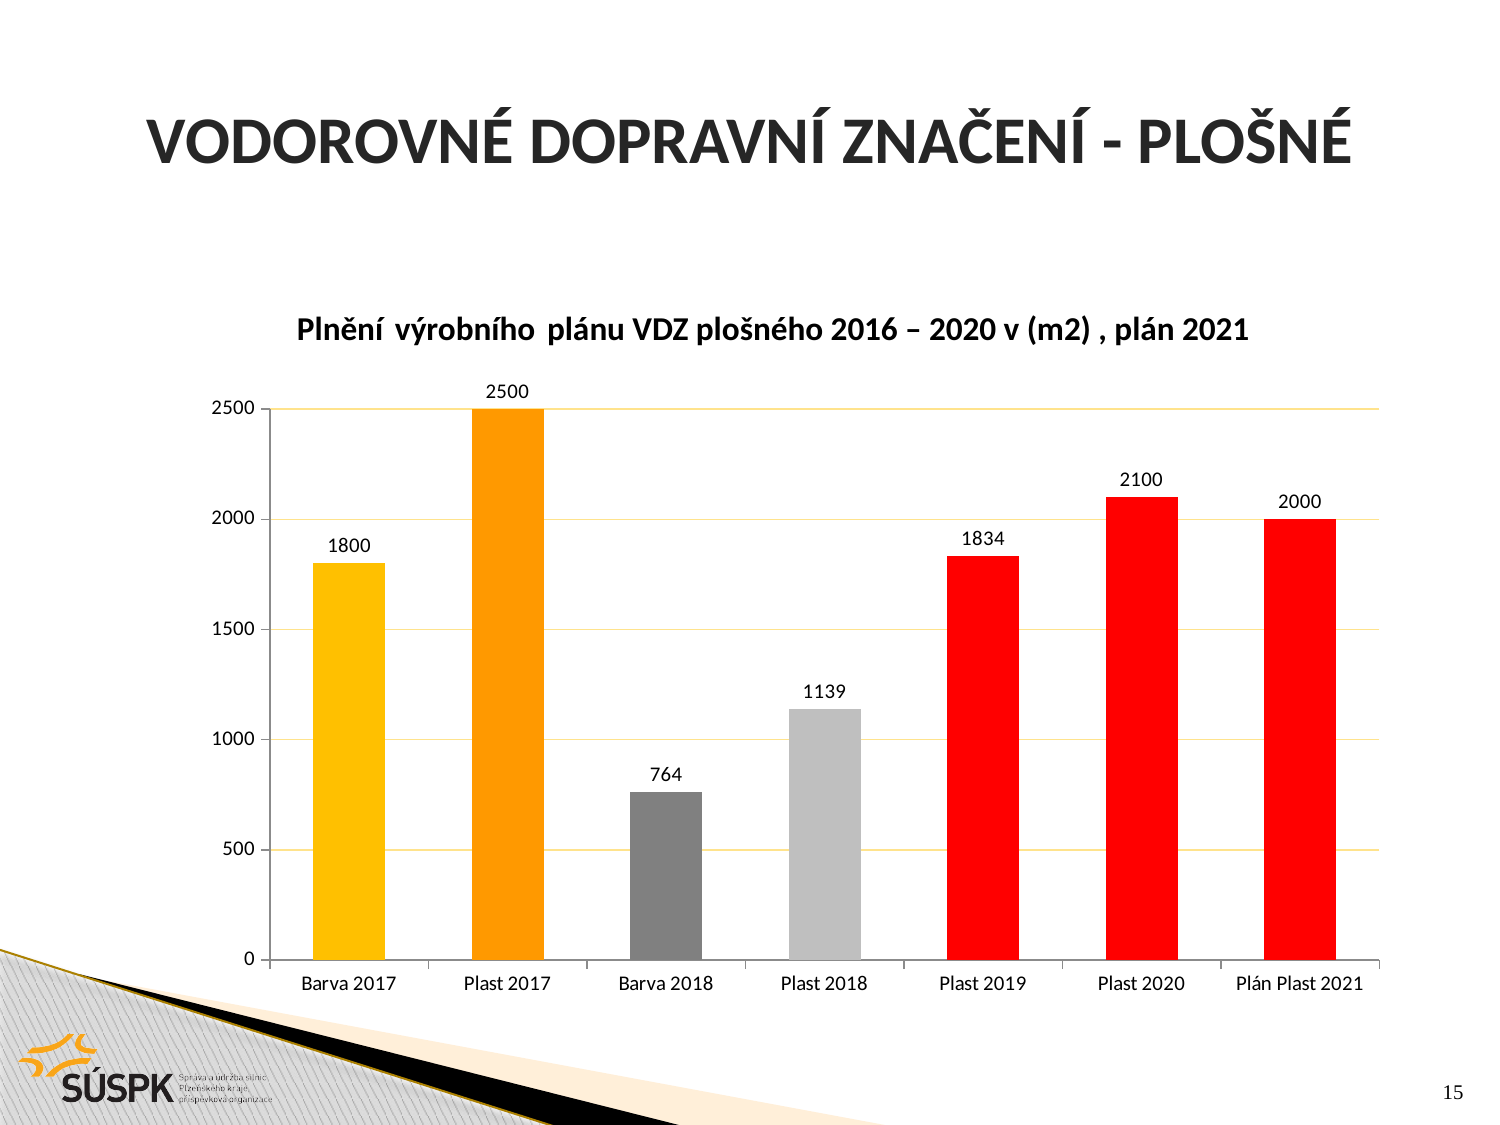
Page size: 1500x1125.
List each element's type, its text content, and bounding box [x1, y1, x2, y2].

picture [17, 1034, 272, 1104]
slide_number 15 [1418, 1051, 1479, 1112]
table_header Plnění výrobního plánu VDZ plošného 2016 – 2020 v (m2) , plán 2021 [289, 303, 1361, 349]
chart [194, 373, 1403, 1005]
title VODOROVNÉ DOPRAVNÍ ZNAČENÍ - PLOŠNÉ [75, 42, 1426, 231]
